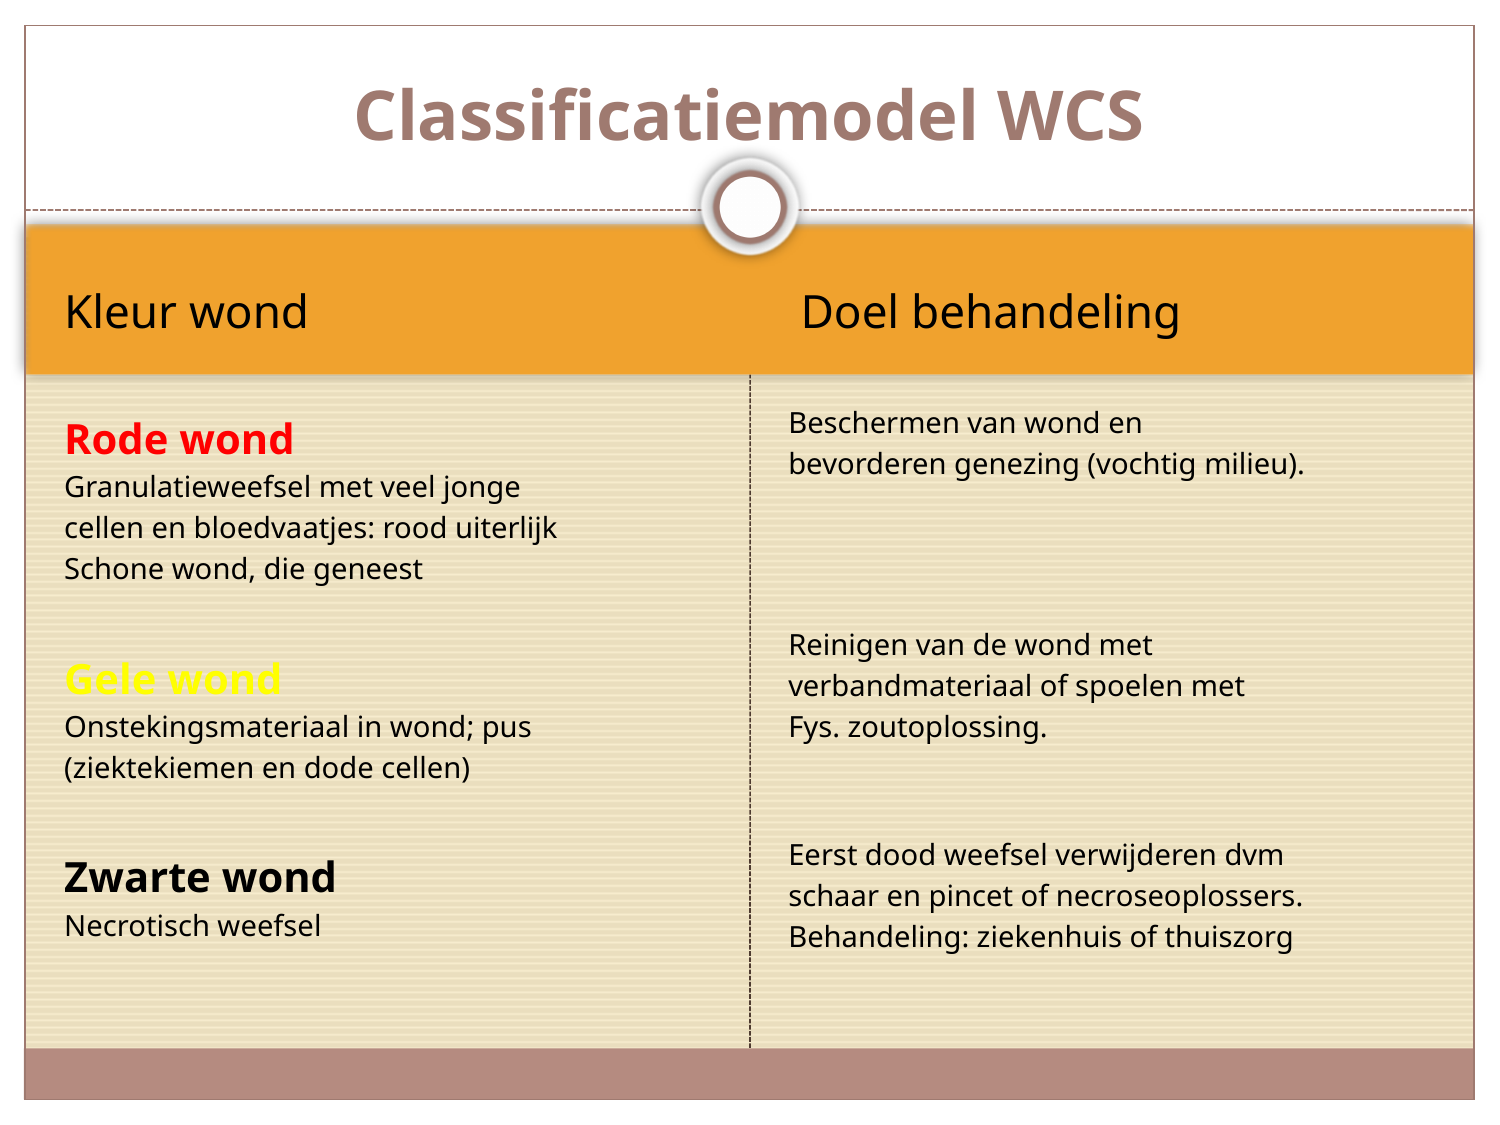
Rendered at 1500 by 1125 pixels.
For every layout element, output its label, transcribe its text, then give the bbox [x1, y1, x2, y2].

list Beschermen van wond en bevorderen genezing (vochtig milieu). Reinigen van de wond met verbandmateriaal of spoelen met Fys. zoutoplossing. Eerst dood weefsel verwijderen dvm schaar en pincet of necroseoplossers. Behandeling: ziekenhuis of thuiszorg [773, 397, 1450, 1033]
list Kleur wond [48, 249, 714, 371]
list Doel behandeling [785, 249, 1450, 371]
title Classificatiemodel WCS [49, 37, 1450, 162]
list Rode wond Granulatieweefsel met veel jonge cellen en bloedvaatjes: rood uiterlijk Schone wond, die geneest Gele wond Onstekingsmateriaal in wond; pus (ziektekiemen en dode cellen) Zwarte wond Necrotisch weefsel [49, 405, 713, 1032]
